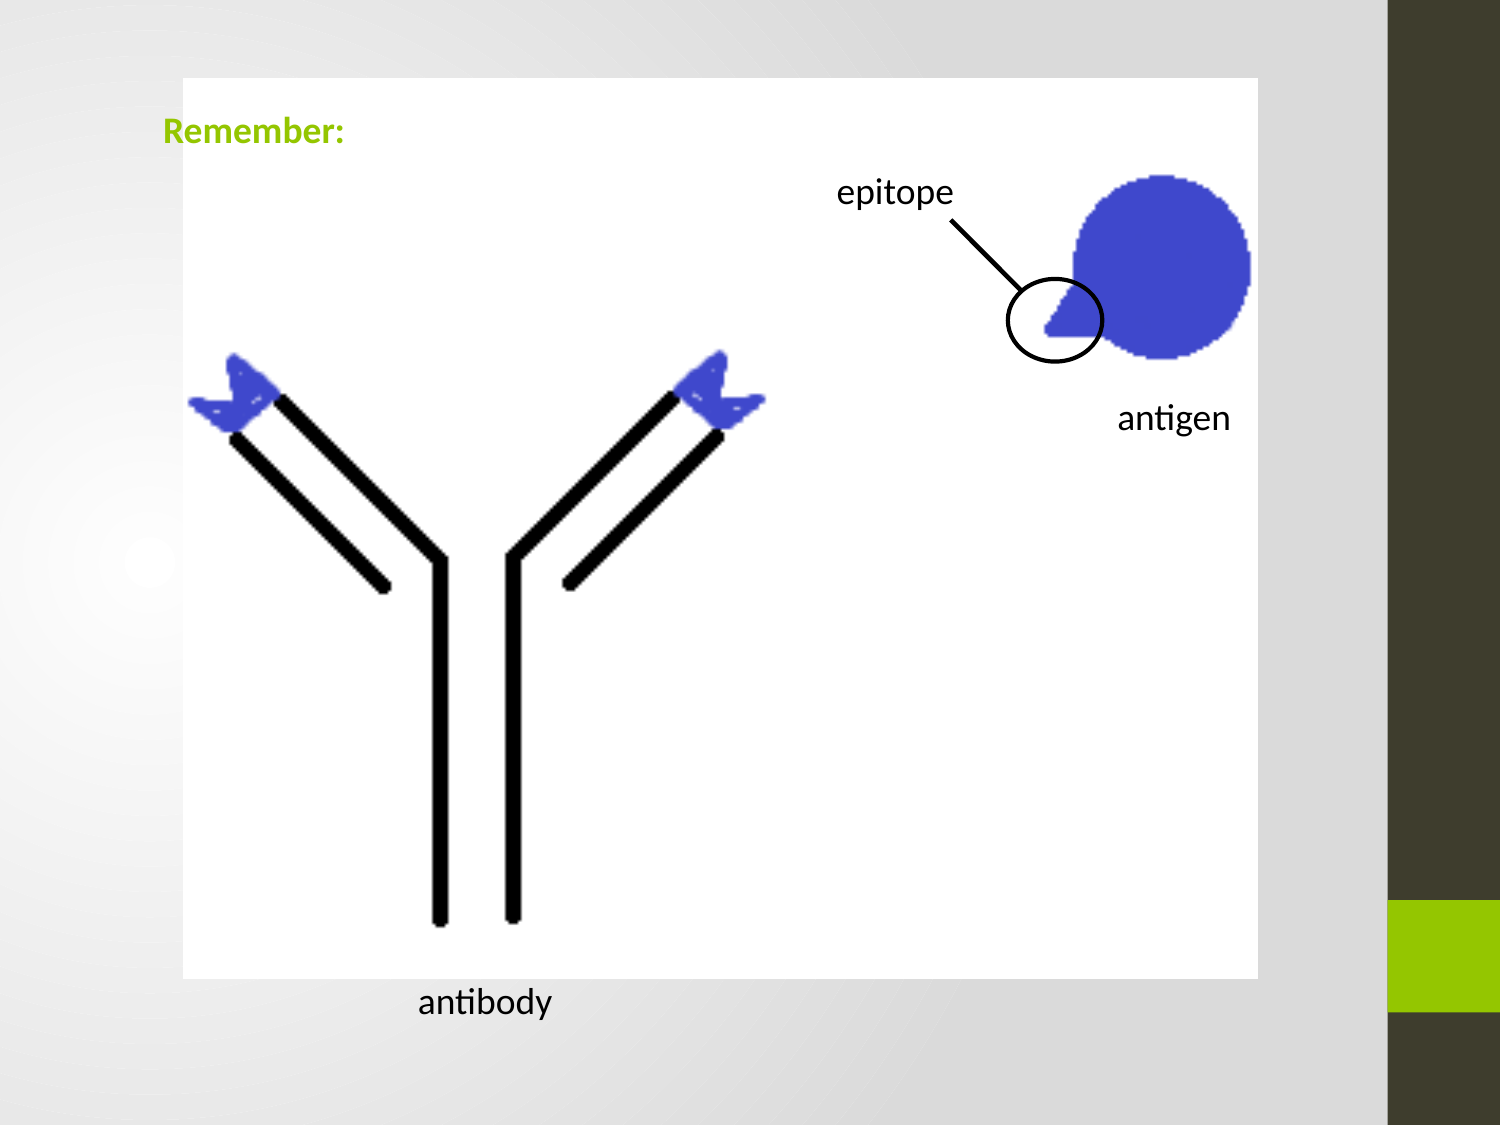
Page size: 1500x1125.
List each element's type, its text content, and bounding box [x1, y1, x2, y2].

picture [182, 77, 1259, 980]
text_box Remember: [148, 98, 179, 159]
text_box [950, 219, 1023, 292]
text_box antibody [402, 987, 568, 1029]
